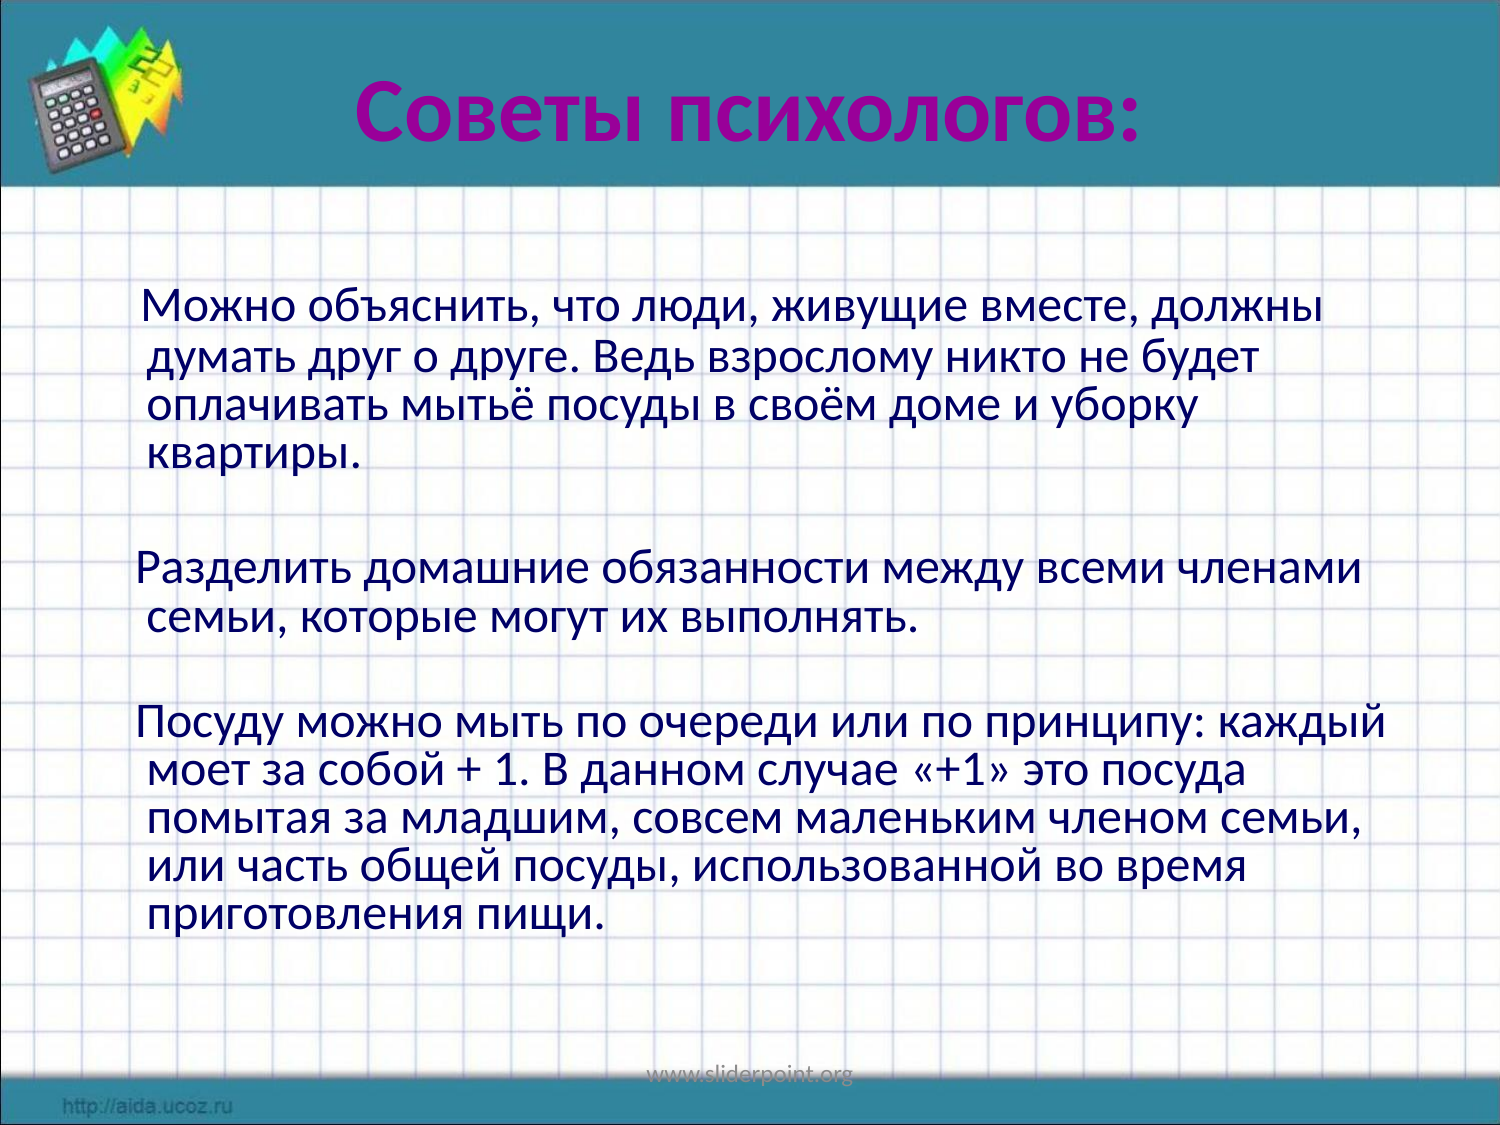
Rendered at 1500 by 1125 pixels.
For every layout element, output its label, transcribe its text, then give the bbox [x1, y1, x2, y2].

title Советы психологов: [74, 0, 1426, 210]
footer www.sliderpoint.org [512, 1042, 988, 1103]
picture [0, 0, 1500, 1125]
list Можно объяснить, что люди, живущие вместе, должны думать друг о друге. Ведь взрослому никто не будет оплачивать мытьё посуды в своём доме и уборку квартиры. Разделить домашние обязанности между всеми членами семьи, которые могут их выполнять. Посуду можно мыть по очереди или по принципу: каждый моет за собой + 1. В данном случае «+1» это посуда помытая за младшим, совсем маленьким членом семьи, или часть общей посуды, использованной во время приготовления пищи. [74, 262, 1426, 1006]
